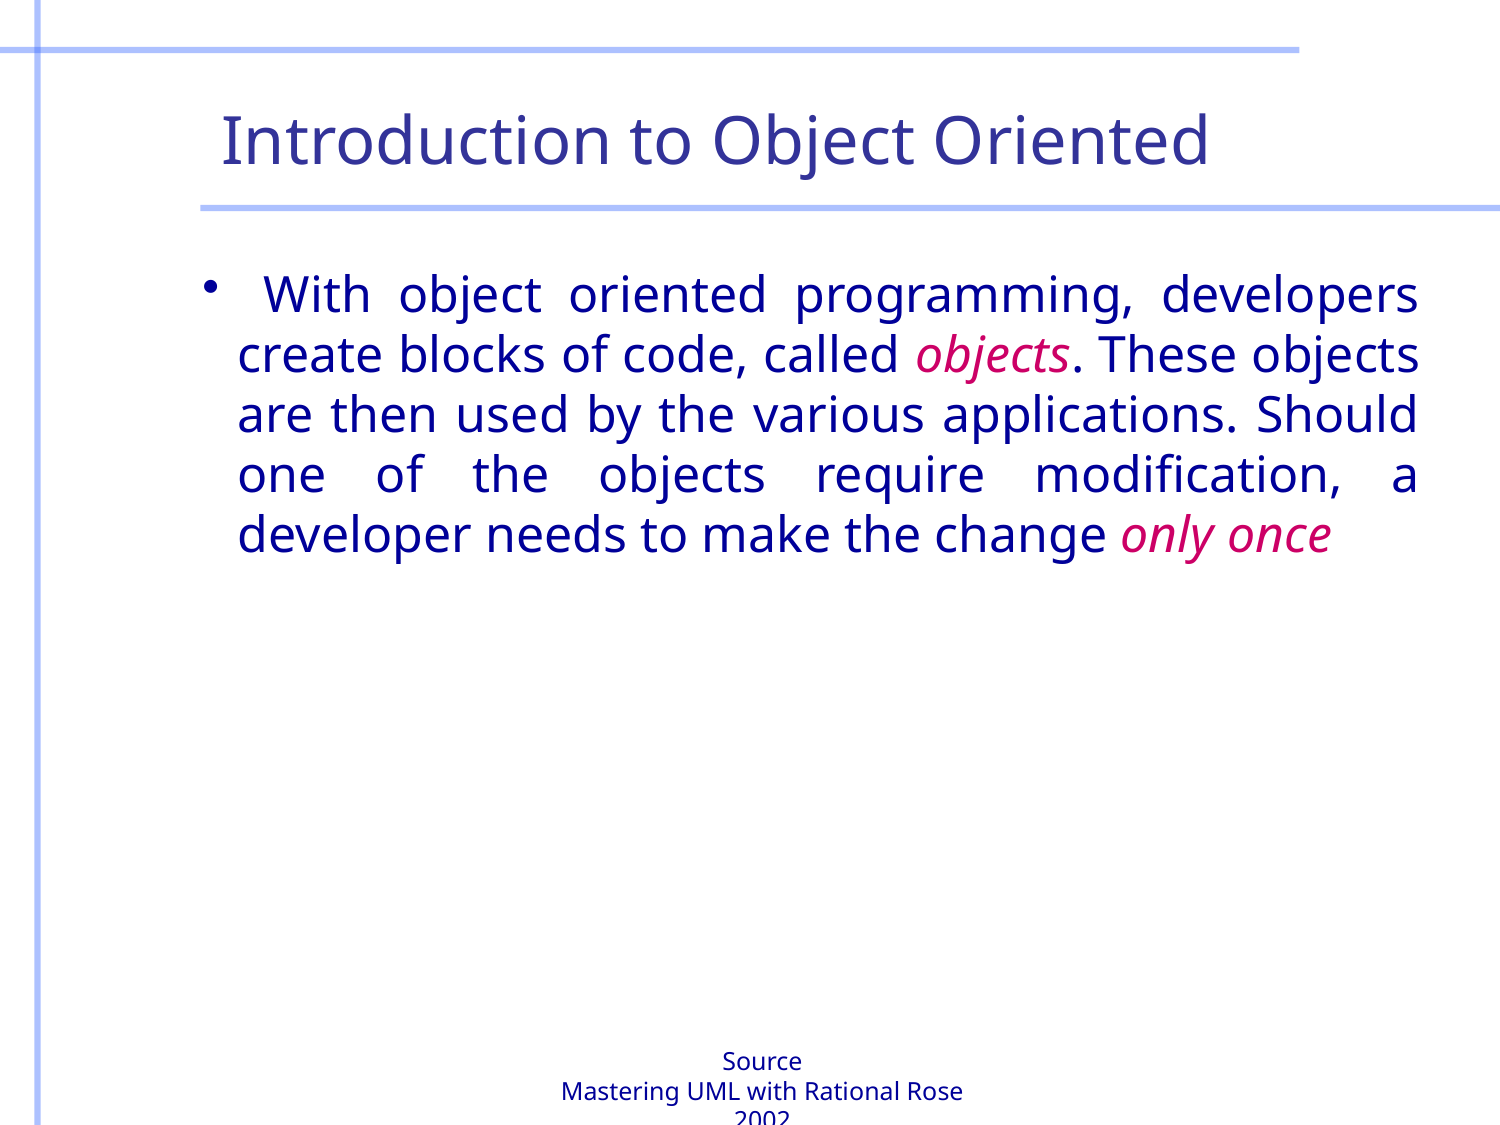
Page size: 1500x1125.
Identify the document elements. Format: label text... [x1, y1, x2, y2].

text_box Introduction to Object Oriented [206, 90, 1436, 185]
text_box With object oriented programming, developers create blocks of code, called objects. These objects are then used by the various applications. Should one of the objects require modification, a developer needs to make the change only once [187, 255, 1436, 571]
footer Source Mastering UML with Rational Rose 2002 [524, 1037, 1001, 1103]
